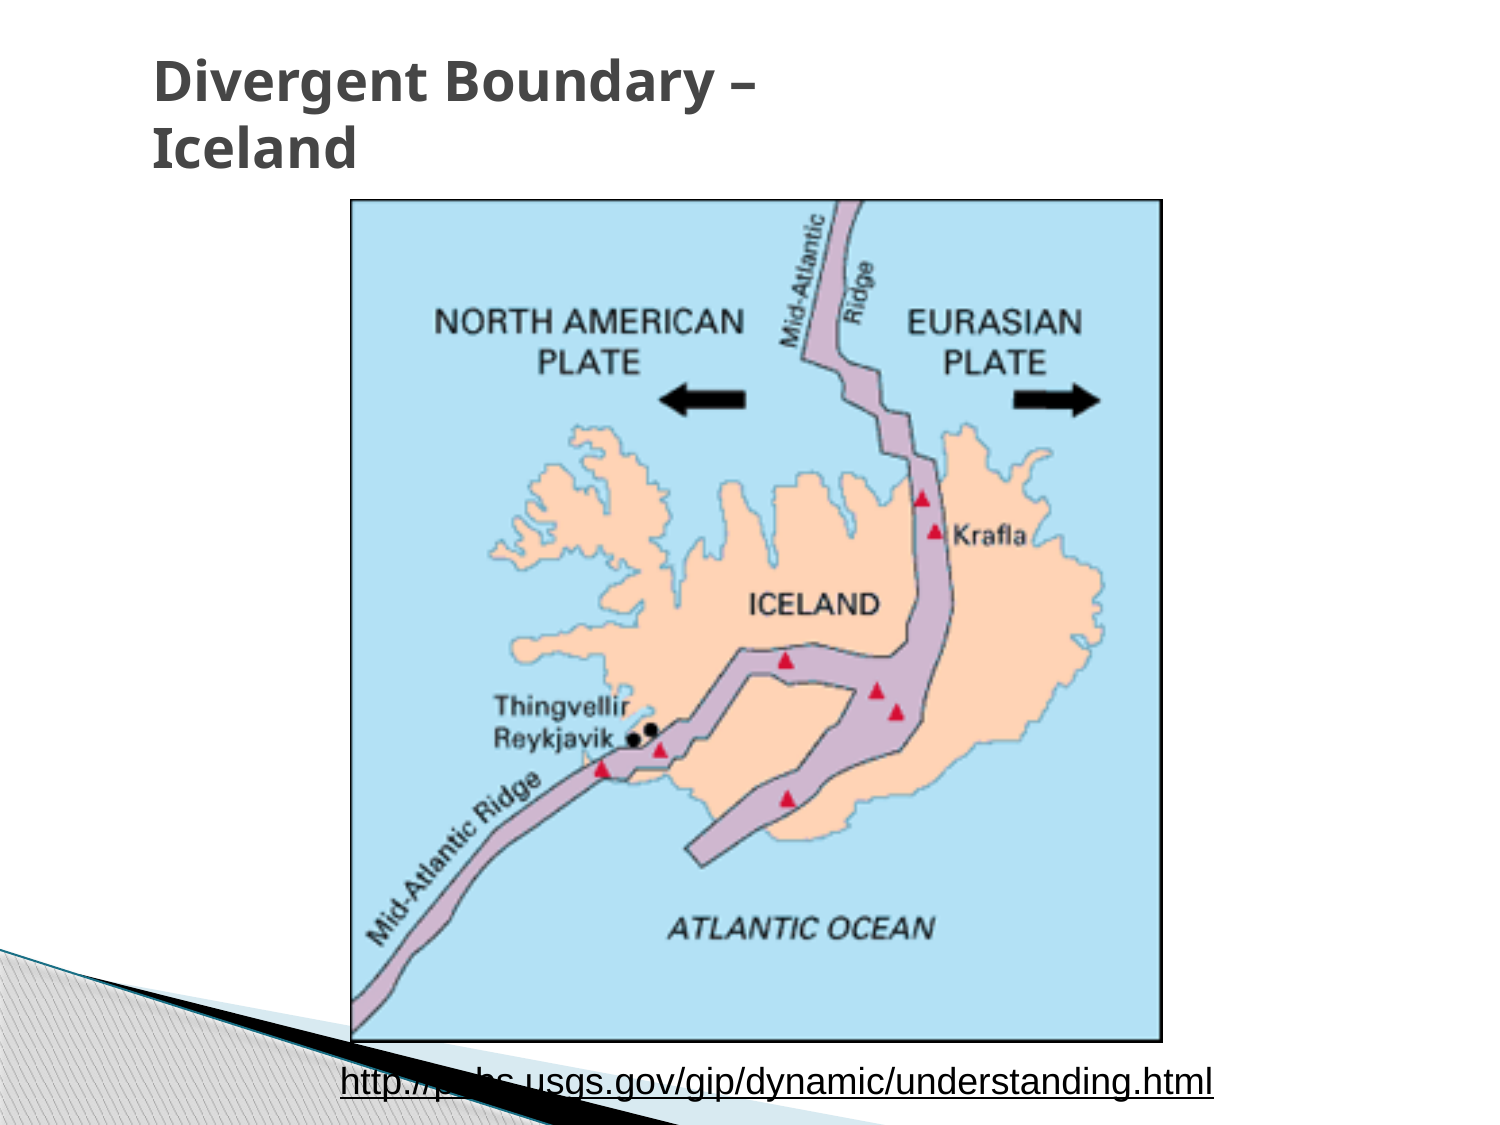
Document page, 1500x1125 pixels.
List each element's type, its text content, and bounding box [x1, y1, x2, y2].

picture [349, 199, 1163, 1043]
text_box http://pubs.usgs.gov/gip/dynamic/understanding.html [324, 1049, 1275, 1110]
title Divergent Boundary – Iceland [137, 37, 1413, 188]
